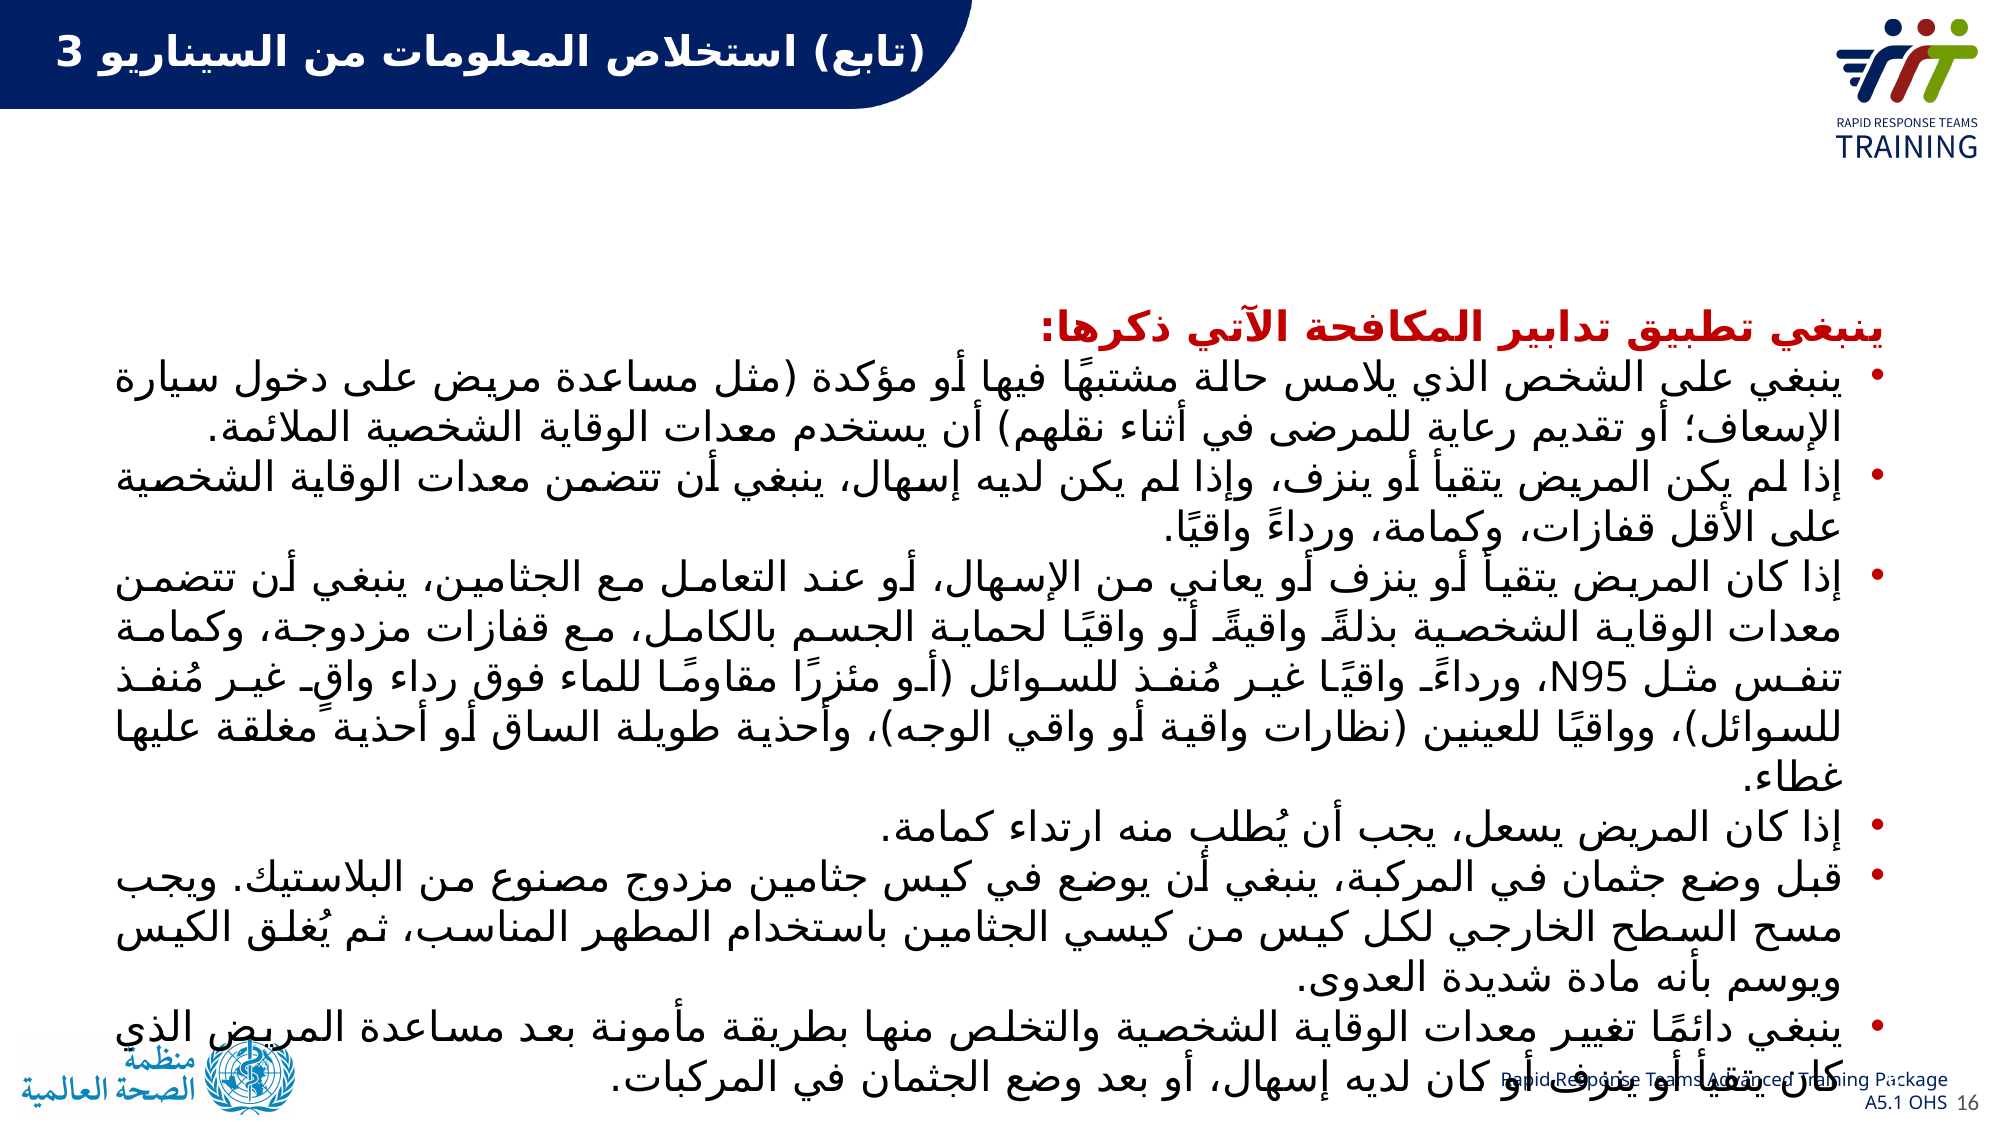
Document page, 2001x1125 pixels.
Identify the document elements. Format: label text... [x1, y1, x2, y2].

title (تابع) استخلاص المعلومات من السيناريو 3 [34, 0, 935, 107]
text_box ينبغي تطبيق تدابير المكافحة الآتي ذكرها: ينبغي على الشخص الذي يلامس حالة مشتبهًا فيها أو مؤكدة (مثل مساعدة مريض على دخول سيارة الإسعاف؛ أو تقديم رعاية للمرضى في أثناء نقلهم) أن يستخدم معدات الوقاية الشخصية الملائمة. إذا لم يكن المريض يتقيأ أو ينزف، وإذا لم يكن لديه إسهال، ينبغي أن تتضمن معدات الوقاية الشخصية على الأقل قفازات، وكمامة، ورداءً واقيًا. إذا كان المريض يتقيأ أو ينزف أو يعاني من الإسهال، أو عند التعامل مع الجثامين، ينبغي أن تتضمن معدات الوقاية الشخصية بذلةً واقيةً أو واقيًا لحماية الجسم بالكامل، مع قفازات مزدوجة، وكمامة تنفس مثل N95، ورداءً واقيًا غير مُنفذ للسوائل (أو مئزرًا مقاومًا للماء فوق رداء واقٍ غير مُنفذ للسوائل)، وواقيًا للعينين (نظارات واقية أو واقي الوجه)، وأحذية طويلة الساق أو أحذية مغلقة عليها غطاء. إذا كان المريض يسعل، يجب أن يُطلب منه ارتداء كمامة. قبل وضع جثمان في المركبة، ينبغي أن يوضع في كيس جثامين مزدوج مصنوع من البلاستيك. ويجب مسح السطح الخارجي لكل كيس من كيسي الجثامين باستخدام المطهر المناسب، ثم يُغلق الكيس ويوسم بأنه مادة شديدة العدوى. ينبغي دائمًا تغيير معدات الوقاية الشخصية والتخلص منها بطريقة مأمونة بعد مساعدة المريض الذي كان يتقيأ أو ينزف أو كان لديه إسهال، أو بعد وضع الجثمان في المركبات. [107, 292, 1893, 1108]
slide_number 16 [1893, 1037, 1922, 1082]
picture [1835, 19, 1978, 167]
picture [0, 0, 973, 109]
picture [22, 1035, 295, 1115]
